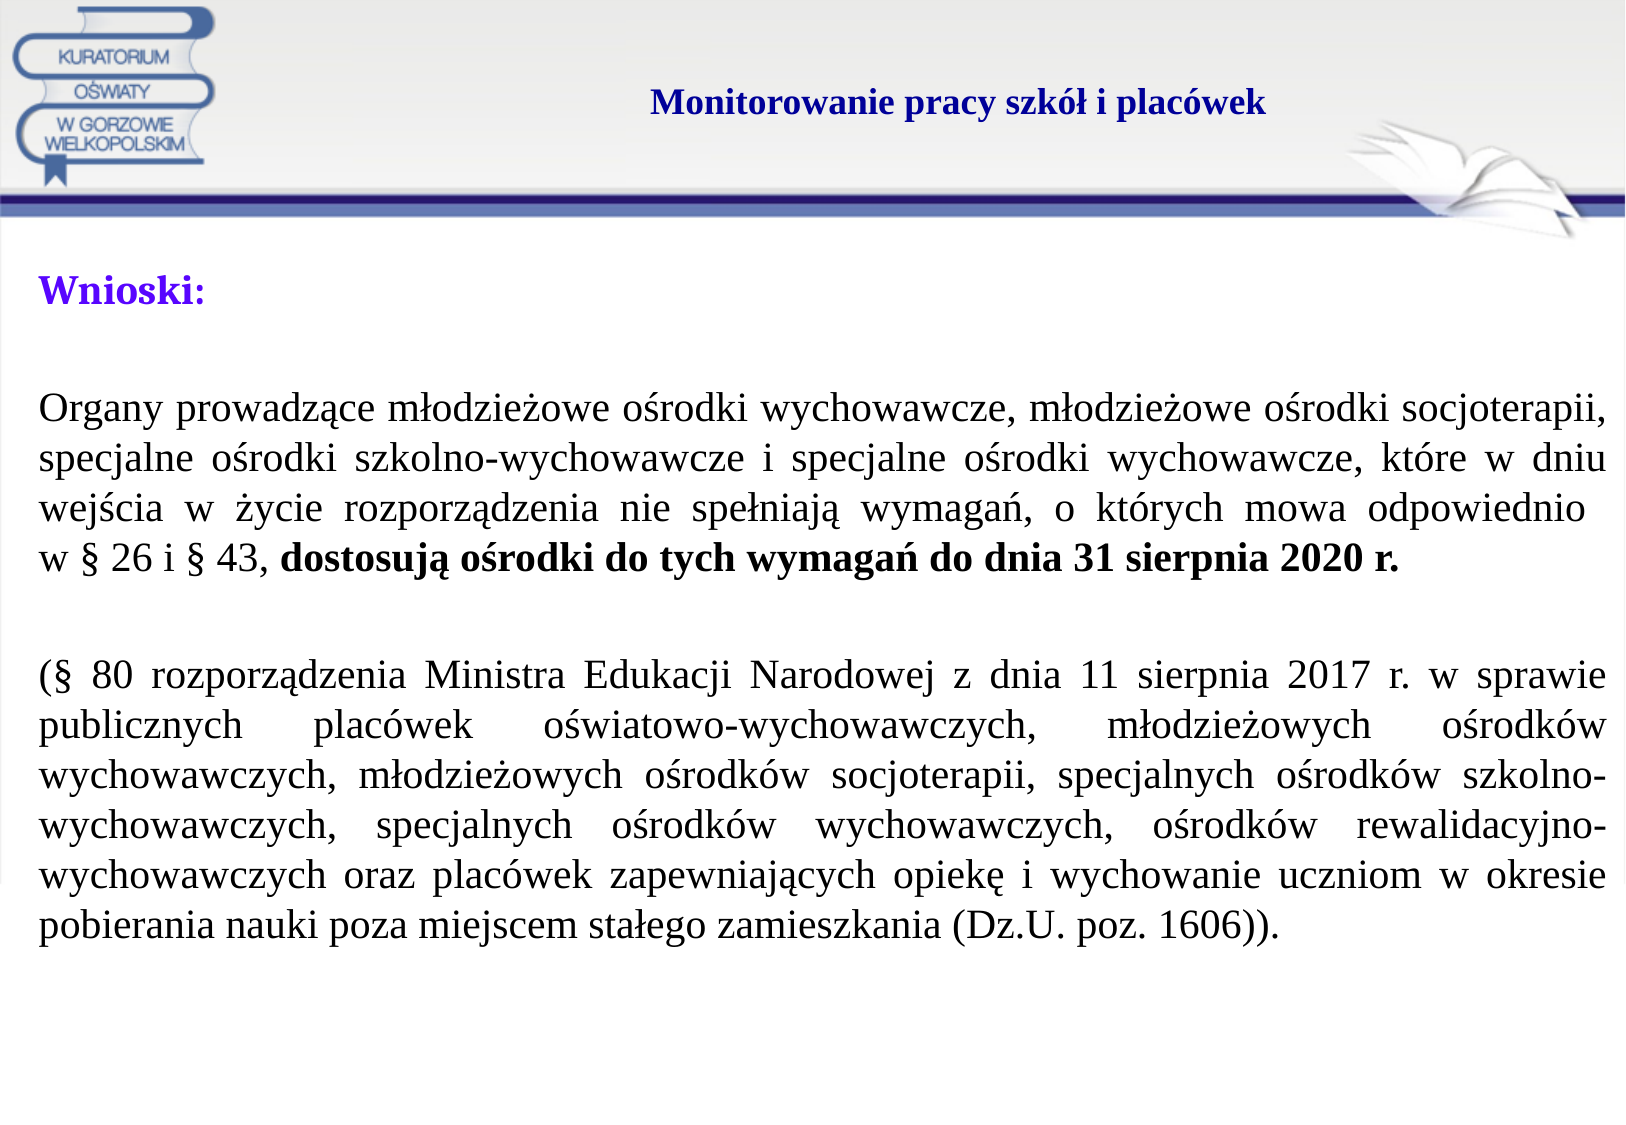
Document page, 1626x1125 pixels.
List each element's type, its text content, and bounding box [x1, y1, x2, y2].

picture [0, 0, 1626, 1125]
list Wnioski: Organy prowadzące młodzieżowe ośrodki wychowawcze, młodzieżowe ośrodki socjoterapii, specjalne ośrodki szkolno-wychowawcze i specjalne ośrodki wychowawcze, które w dniu wejścia w życie rozporządzenia nie spełniają wymagań, o których mowa odpowiednio w § 26 i § 43, dostosują ośrodki do tych wymagań do dnia 31 sierpnia 2020 r. (§ 80 rozporządzenia Ministra Edukacji Narodowej z dnia 11 sierpnia 2017 r. w sprawie publicznych placówek oświatowo-wychowawczych, młodzieżowych ośrodków wychowawczych, młodzieżowych ośrodków socjoterapii, specjalnych ośrodków szkolno-wychowawczych, specjalnych ośrodków wychowawczych, ośrodków rewalidacyjno-wychowawczych oraz placówek zapewniających opiekę i wychowanie uczniom w okresie pobierania nauki poza miejscem stałego zamieszkania (Dz.U. poz. 1606)). [23, 255, 1624, 976]
title Monitorowanie pracy szkół i placówek [317, 23, 1600, 176]
